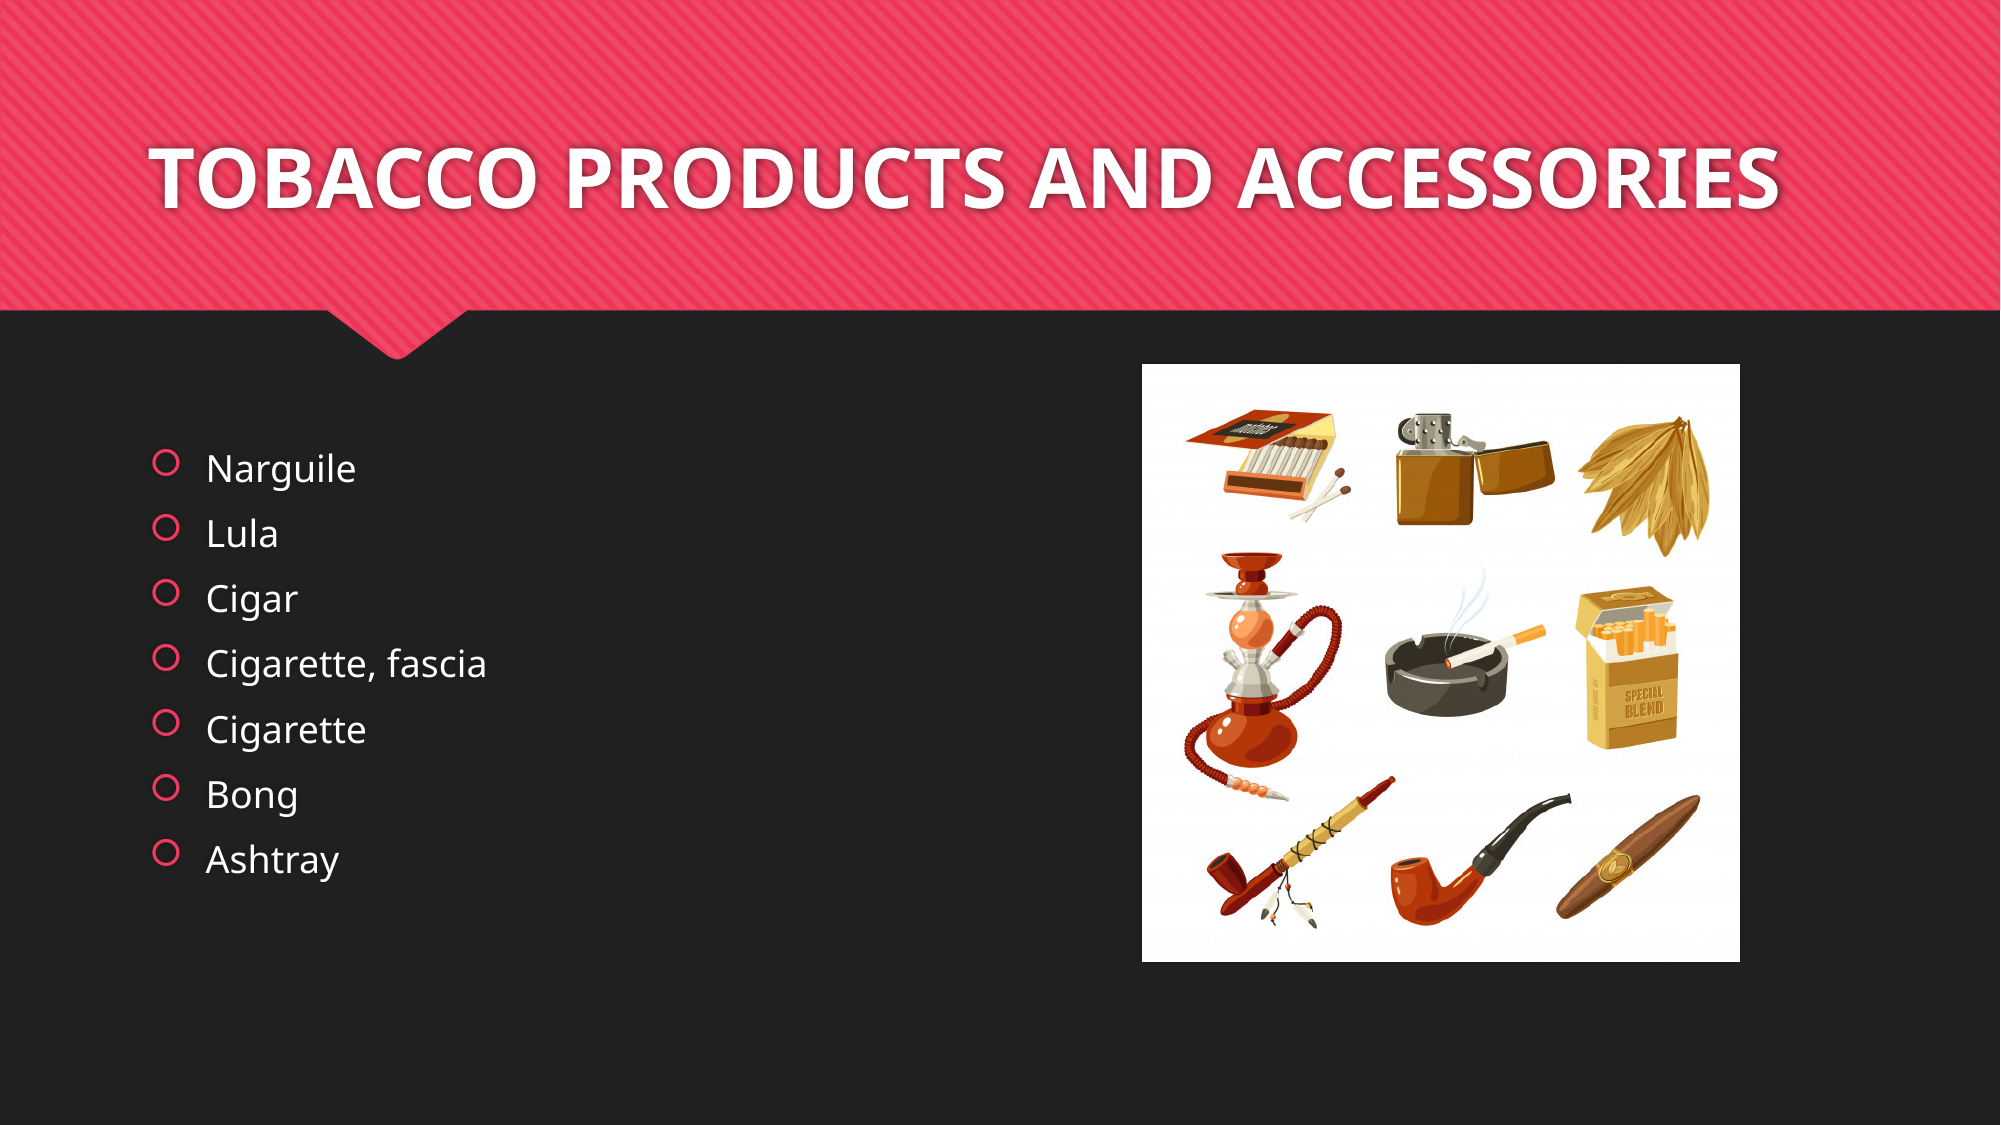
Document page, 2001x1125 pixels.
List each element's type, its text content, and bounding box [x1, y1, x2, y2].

title TOBACCO PRODUCTS AND ACCESSORIES [132, 73, 1868, 233]
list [1142, 364, 1740, 962]
list Narguile Lula Cigar Cigarette, fascia Cigarette Bong Ashtray [134, 364, 985, 962]
